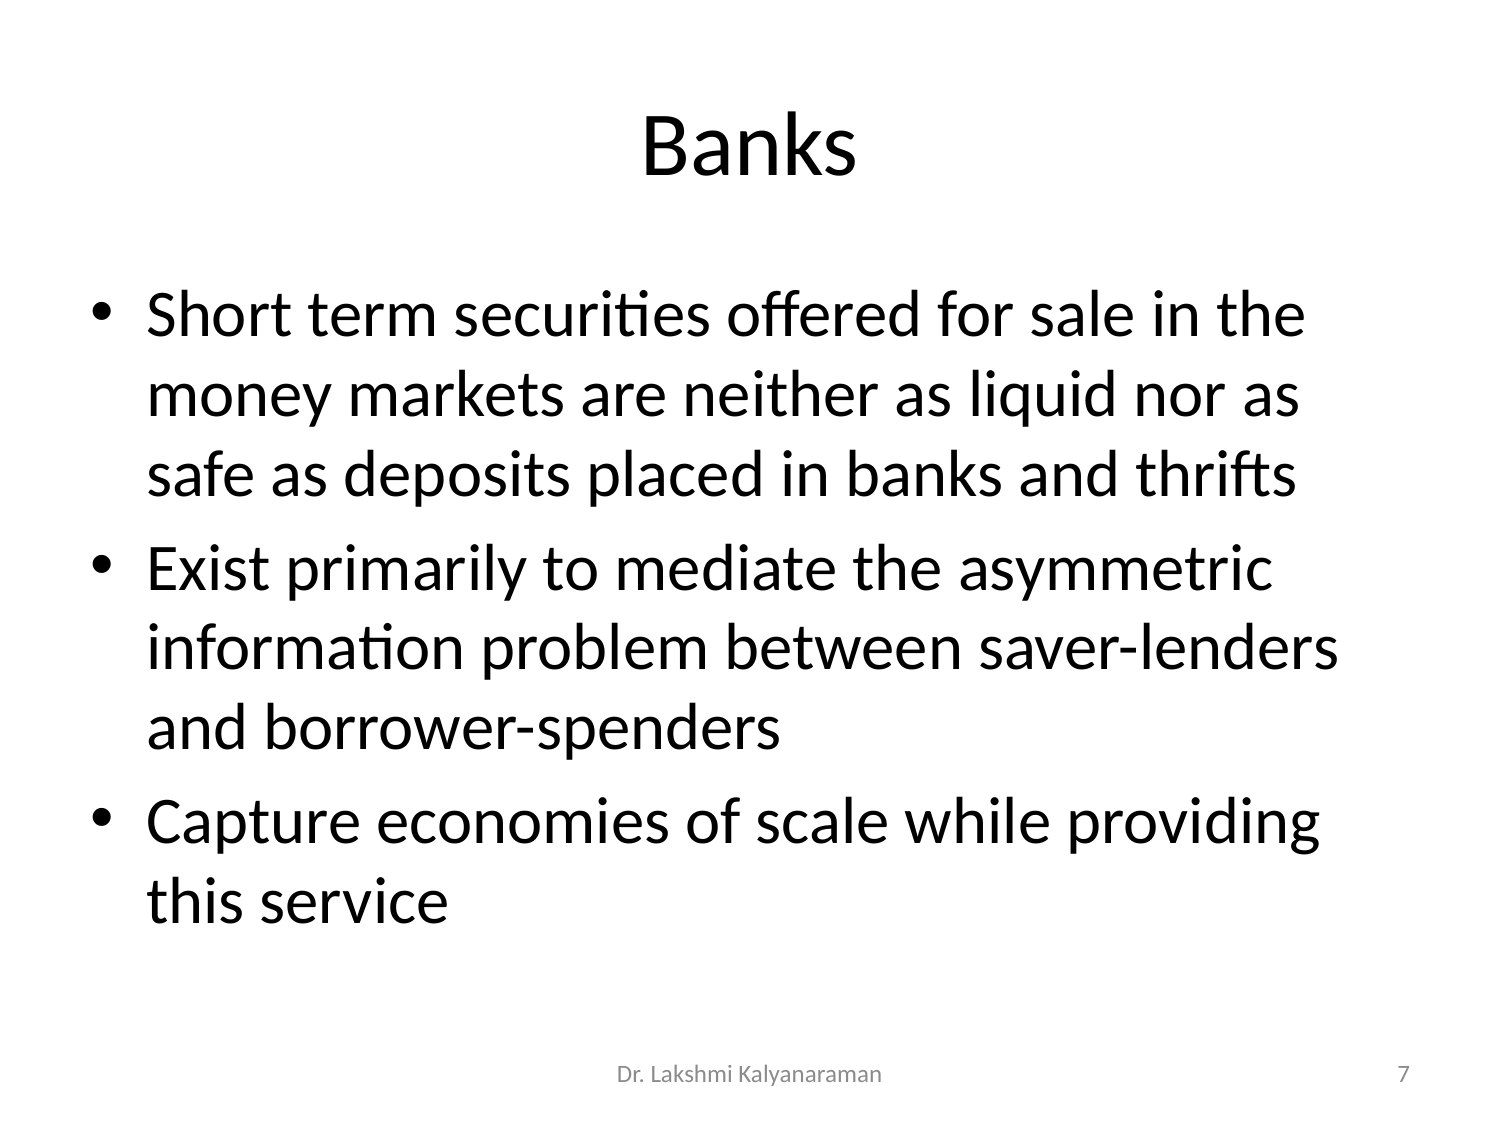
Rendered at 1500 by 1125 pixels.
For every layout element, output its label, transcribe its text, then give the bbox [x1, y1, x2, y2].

title Banks [75, 45, 1425, 233]
slide_number 7 [1074, 1042, 1425, 1103]
footer Dr. Lakshmi Kalyanaraman [512, 1042, 988, 1103]
list Short term securities offered for sale in the money markets are neither as liquid nor as safe as deposits placed in banks and thrifts Exist primarily to mediate the asymmetric information problem between saver-lenders and borrower-spenders Capture economies of scale while providing this service [75, 262, 1425, 1005]
